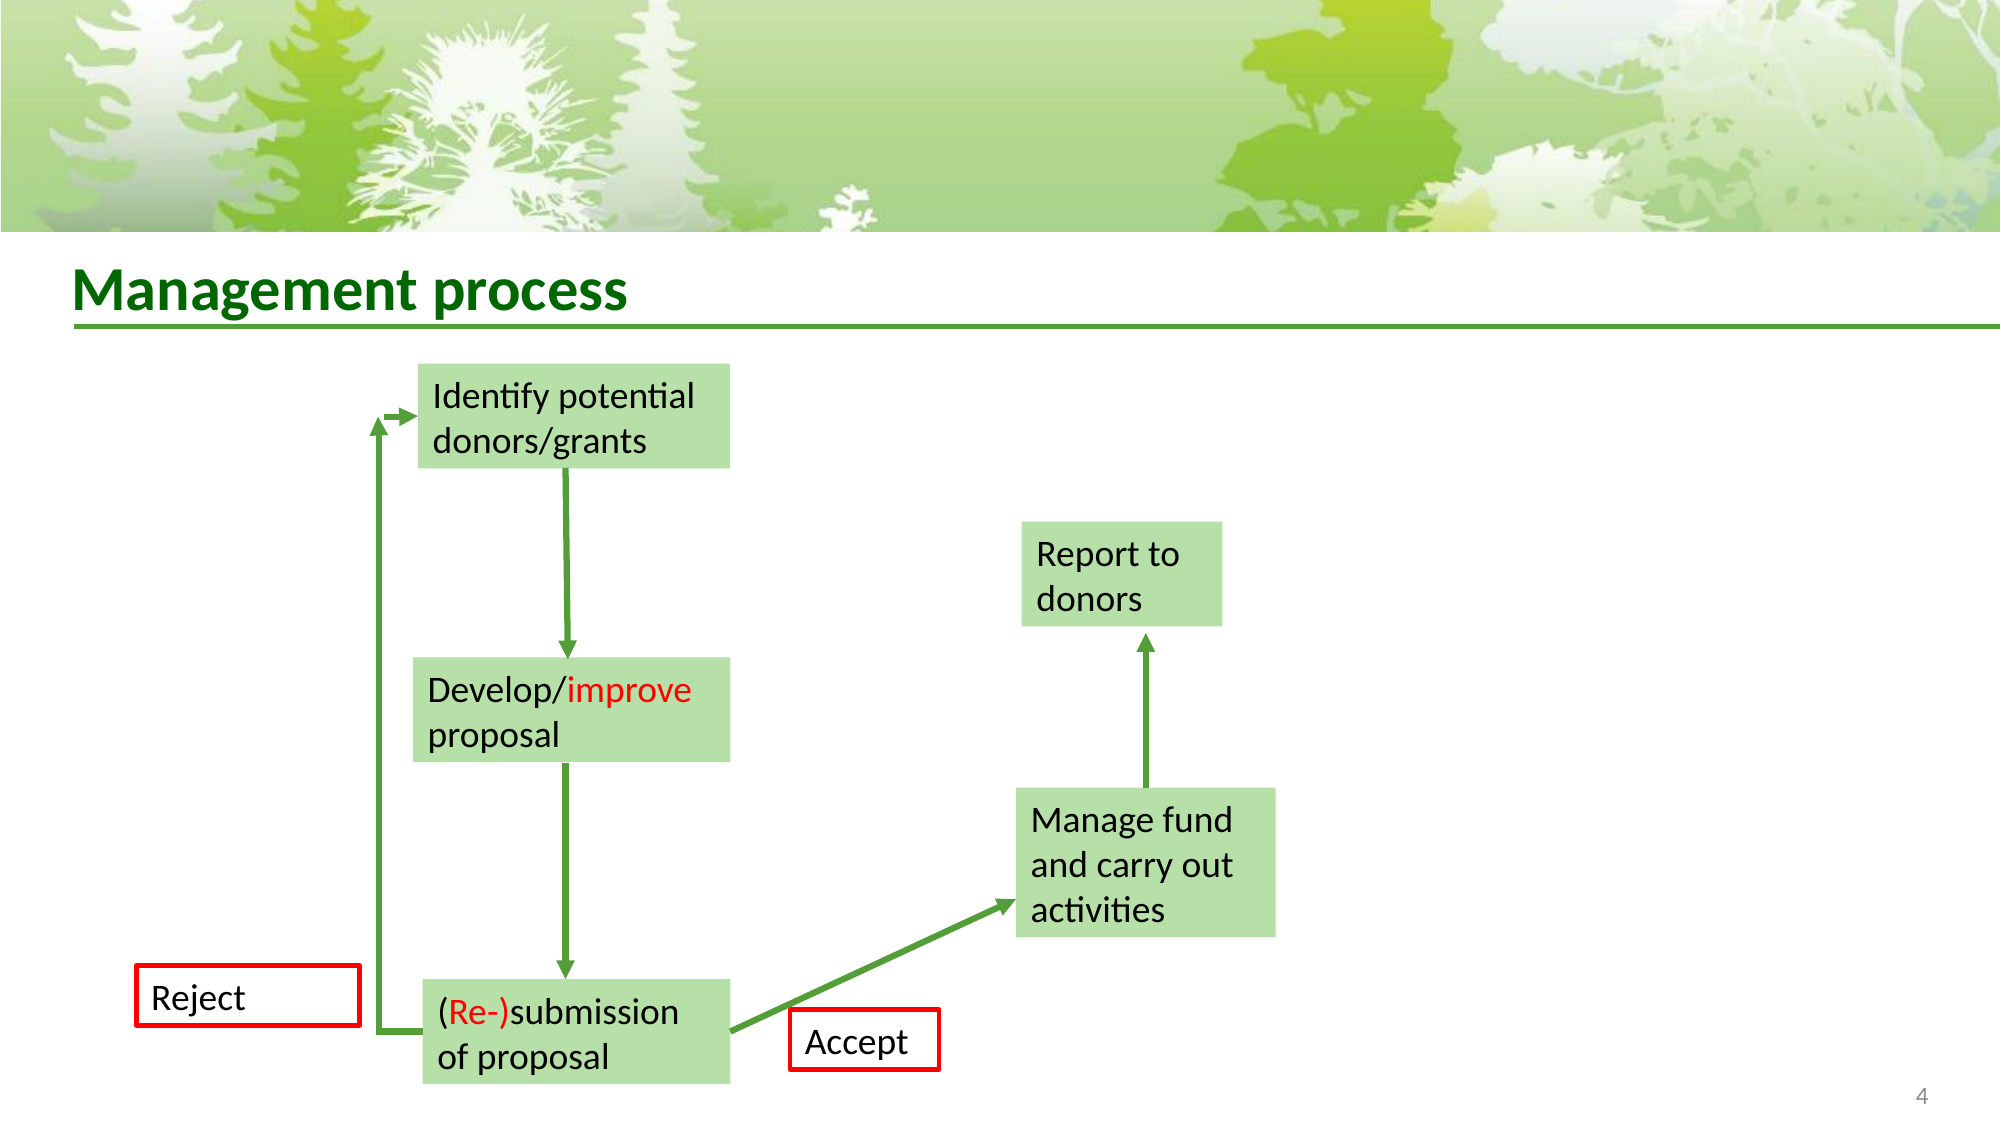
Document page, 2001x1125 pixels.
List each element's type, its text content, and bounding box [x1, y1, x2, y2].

slide_number 4 [1493, 1065, 1944, 1125]
text_box Develop/improve proposal [423, 657, 731, 763]
text_box Reject [136, 965, 360, 1026]
text_box Manage fund and carry out activities [1015, 787, 1276, 938]
text_box Accept [789, 1033, 940, 1070]
text_box (Re-)submission of proposal [422, 979, 731, 1084]
picture [0, 0, 2000, 232]
title Management process [56, 181, 1782, 399]
text_box Identify potential donors/grants [417, 363, 731, 469]
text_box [730, 899, 1016, 1033]
text_box Report to donors [1021, 521, 1223, 627]
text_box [377, 416, 423, 1033]
